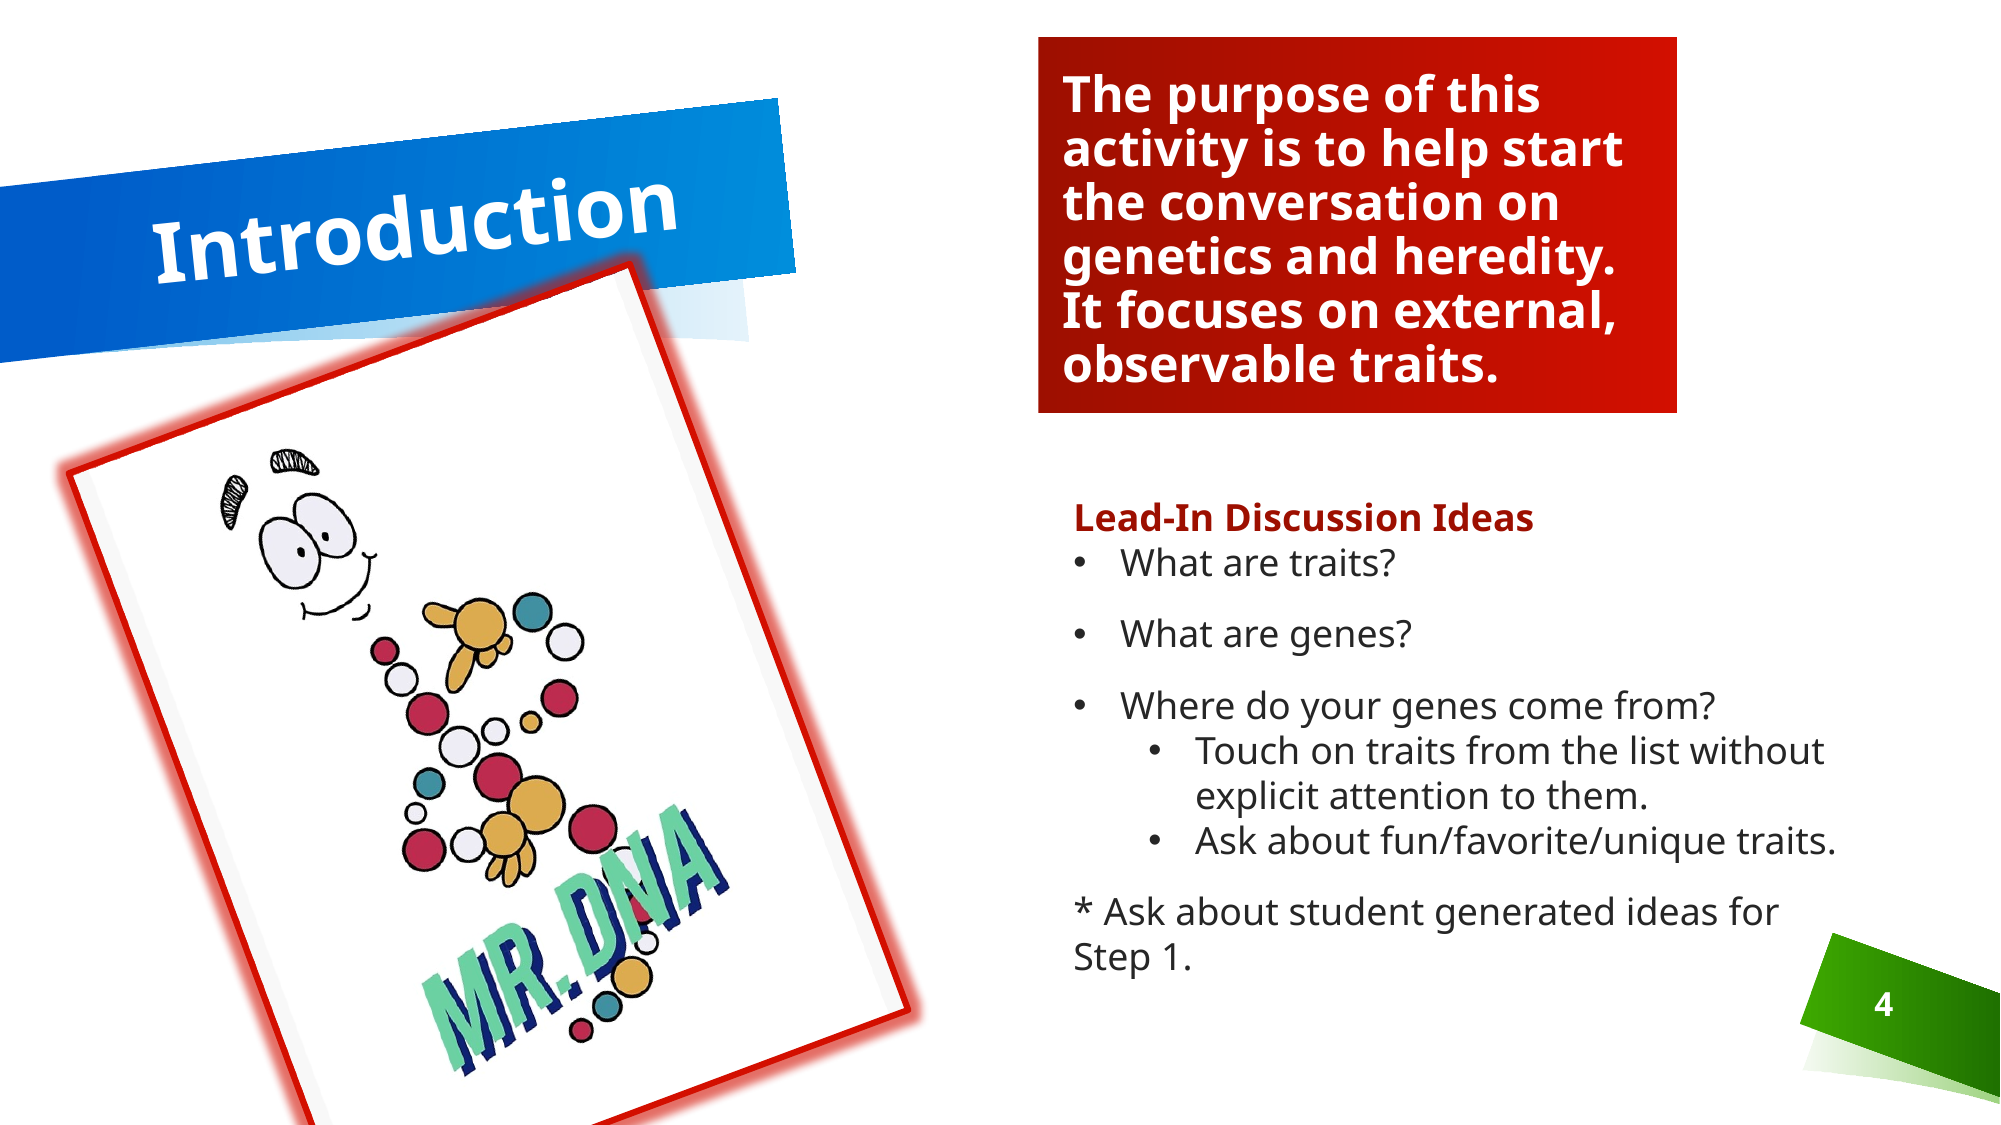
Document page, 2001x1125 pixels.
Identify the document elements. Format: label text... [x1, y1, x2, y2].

slide_number 4 [1831, 975, 1937, 1036]
text_box Lead-In Discussion Ideas What are traits? What are genes? Where do your genes come from? Touch on traits from the list without explicit attention to them. Ask about fun/favorite/unique traits. * Ask about student generated ideas for Step 1. [1058, 486, 1862, 986]
list The purpose of this activity is to help start the conversation on genetics and heredity. It focuses on external, observable traits. [1038, 37, 1677, 413]
title Introduction [130, 104, 795, 346]
picture [74, 269, 903, 1125]
